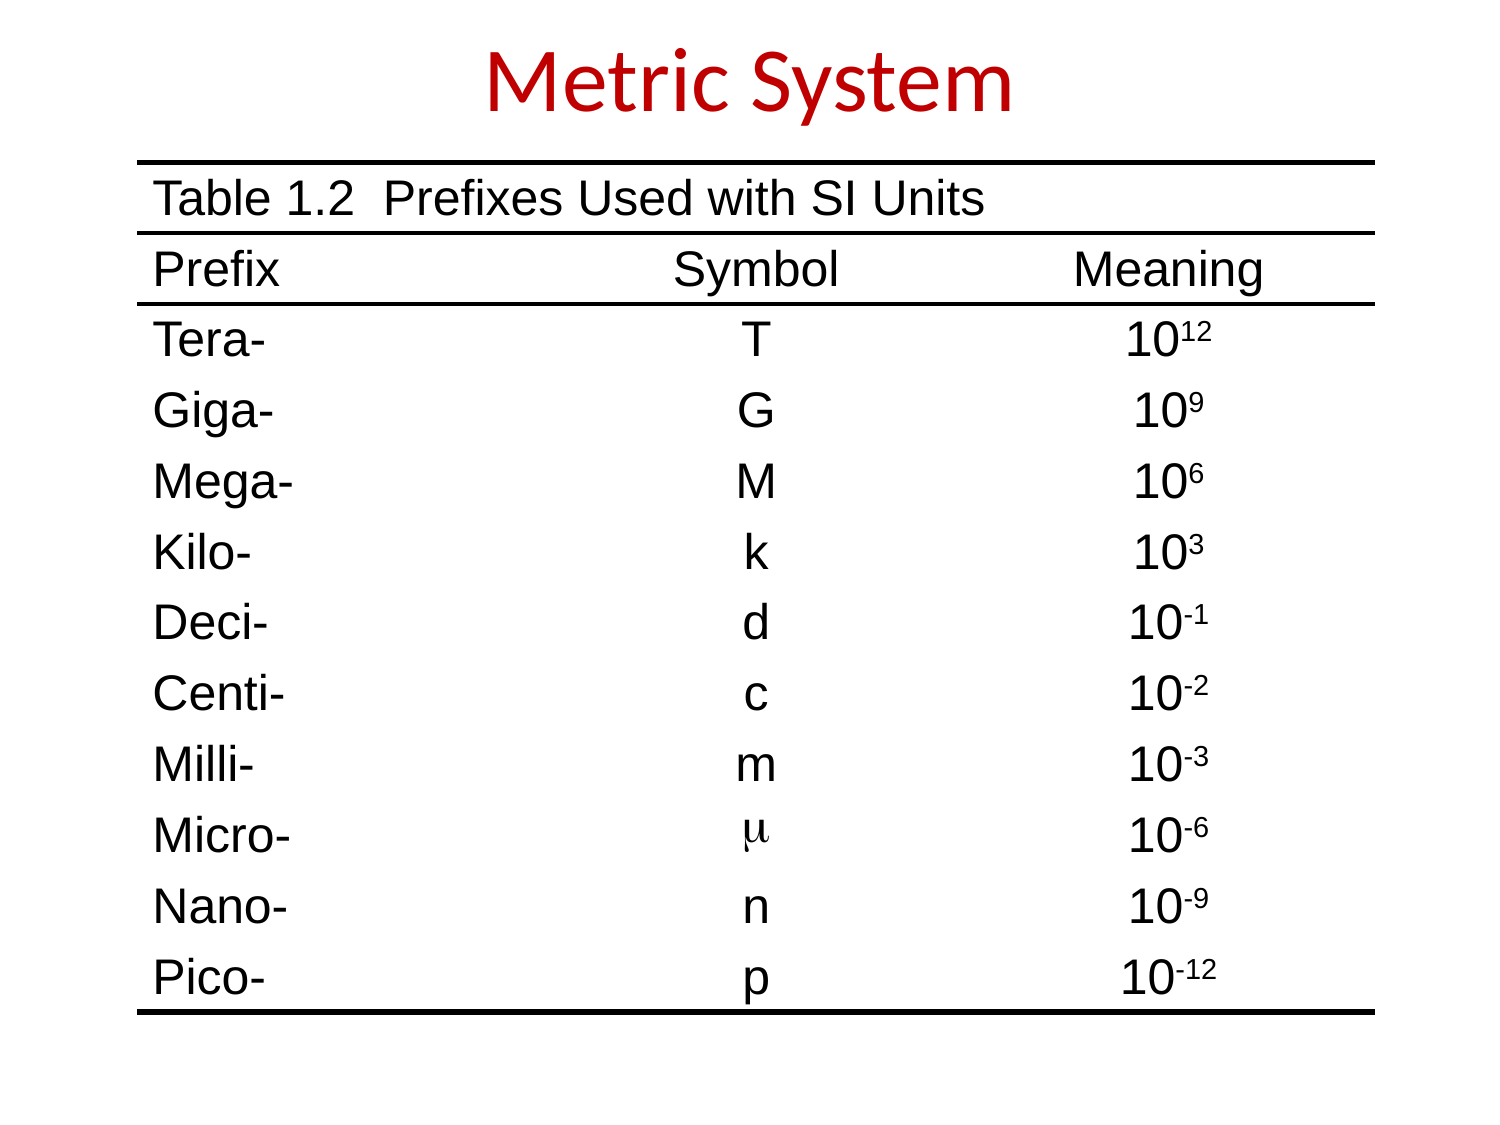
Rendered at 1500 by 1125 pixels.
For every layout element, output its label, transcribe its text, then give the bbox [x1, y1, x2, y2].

table_cell m [550, 729, 962, 800]
table_cell 106 [962, 446, 1375, 517]
table_cell 103 [962, 517, 1375, 587]
text_box Metric System [112, 12, 1388, 146]
table_cell m [550, 800, 962, 871]
table_cell Prefix [137, 235, 550, 302]
table_cell Giga- [137, 375, 550, 446]
table_cell Kilo- [137, 517, 550, 587]
table_cell 1012 [962, 306, 1375, 375]
table_cell Pico- [137, 941, 550, 1009]
table_cell 109 [962, 375, 1375, 446]
table_cell 10-6 [962, 800, 1375, 871]
table_cell 10-1 [962, 587, 1375, 658]
table_cell 10-2 [962, 658, 1375, 729]
table_cell Meaning [962, 235, 1375, 302]
table_cell Micro- [137, 800, 550, 871]
table_cell Mega- [137, 446, 550, 517]
table_cell 10-12 [962, 941, 1375, 1009]
table_cell M [550, 446, 962, 517]
table_cell Nano- [137, 871, 550, 941]
table_cell c [550, 658, 962, 729]
table_cell 10-3 [962, 729, 1375, 800]
table_cell Symbol [550, 235, 962, 302]
table_cell Tera- [137, 306, 550, 375]
table_cell 10-9 [962, 871, 1375, 941]
table_header Table 1.2 Prefixes Used with SI Units [137, 165, 1375, 231]
table_cell n [550, 871, 962, 941]
table_cell p [550, 941, 962, 1009]
table_cell k [550, 517, 962, 587]
table_cell Centi- [137, 658, 550, 729]
table_cell T [550, 306, 962, 375]
table_cell Deci- [137, 587, 550, 658]
table_cell Milli- [137, 729, 550, 800]
table_cell G [550, 375, 962, 446]
table_cell d [550, 587, 962, 658]
